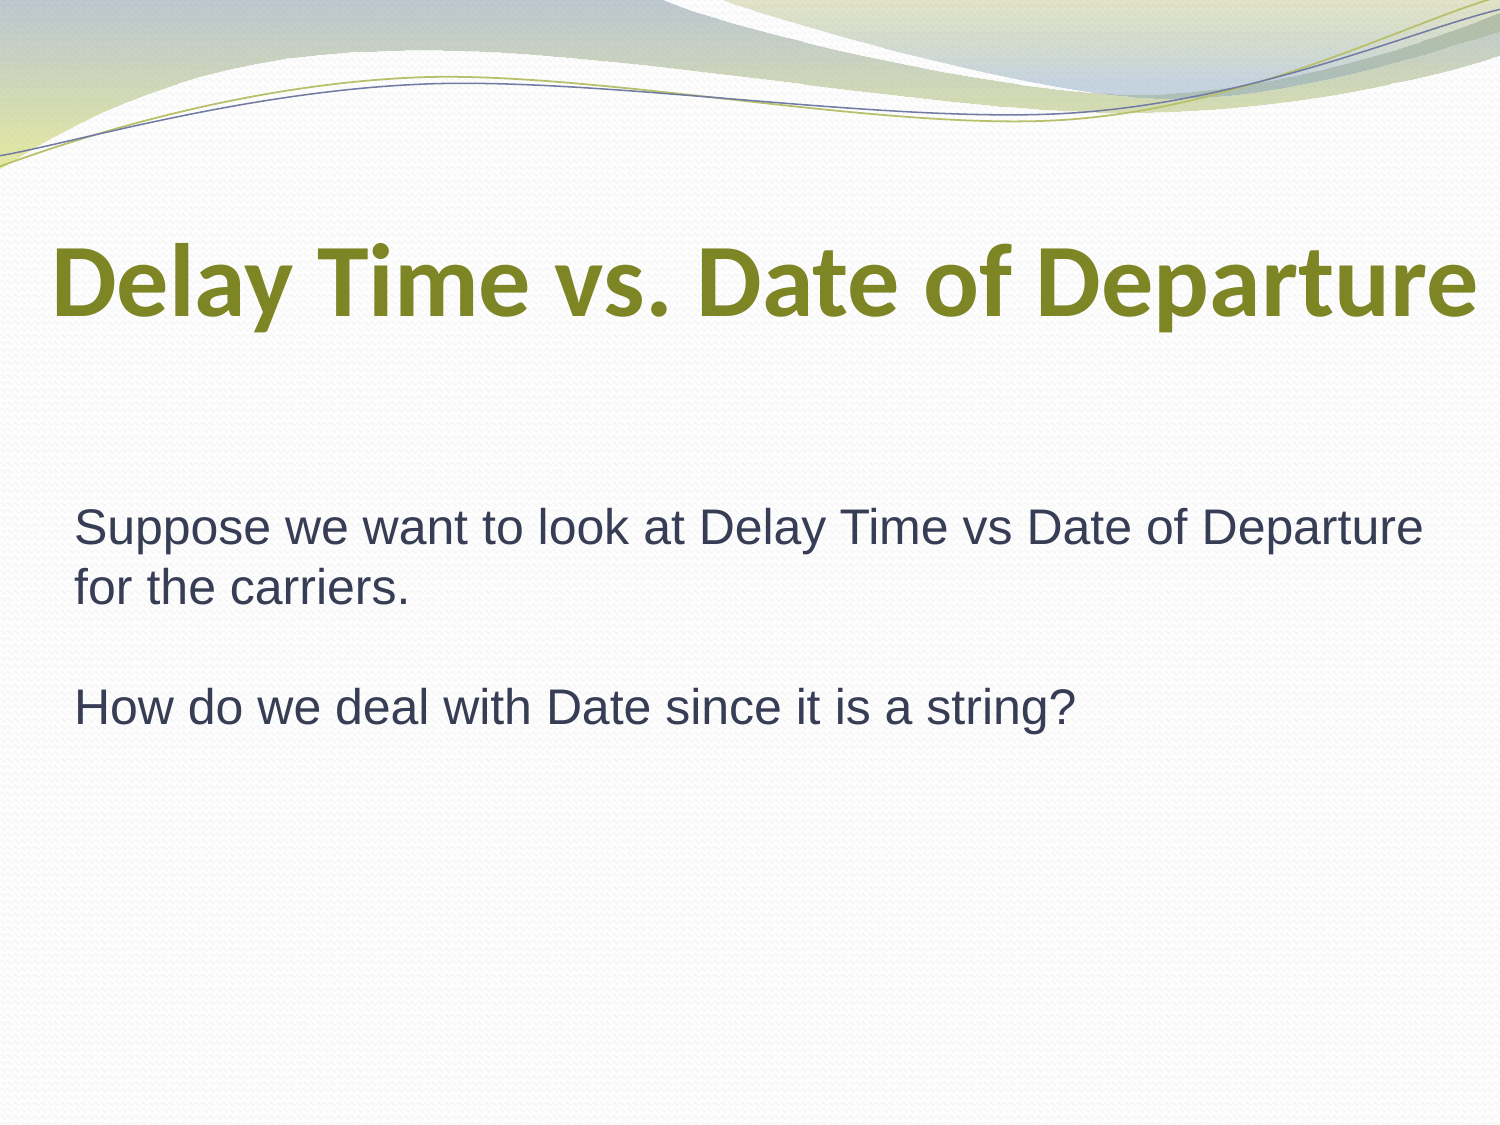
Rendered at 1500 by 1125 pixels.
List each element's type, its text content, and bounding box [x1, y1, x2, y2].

title Delay Time vs. Date of Departure [28, 149, 1500, 338]
text_box Suppose we want to look at Delay Time vs Date of Departure for the carriers. How do we deal with Date since it is a string? [59, 487, 1472, 803]
